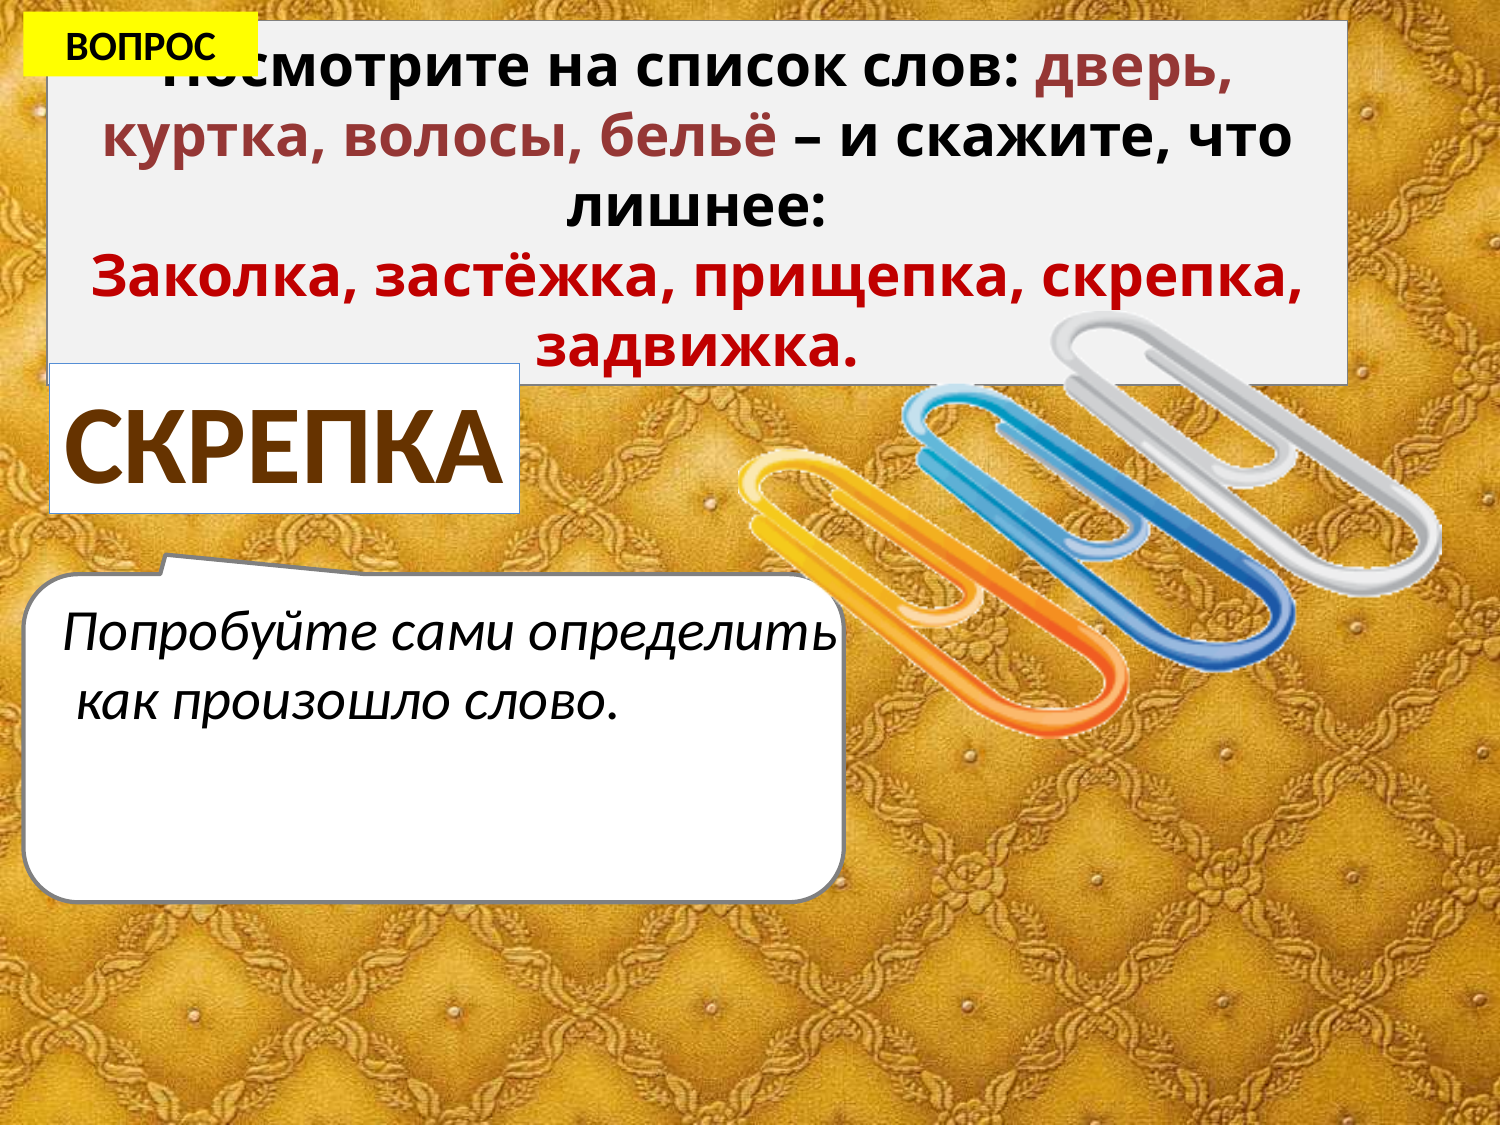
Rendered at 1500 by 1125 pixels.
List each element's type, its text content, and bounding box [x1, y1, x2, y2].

picture [0, 0, 1500, 1125]
text_box ВОПРОС [23, 11, 258, 77]
text_box скрепка [49, 363, 520, 514]
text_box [23, 573, 880, 903]
text_box Посмотрите на список слов: дверь, куртка, волосы, бельё – и скажите, что лишнее: Заколка, застёжка, прищепка, скрепка, задвижка. [46, 20, 1348, 386]
